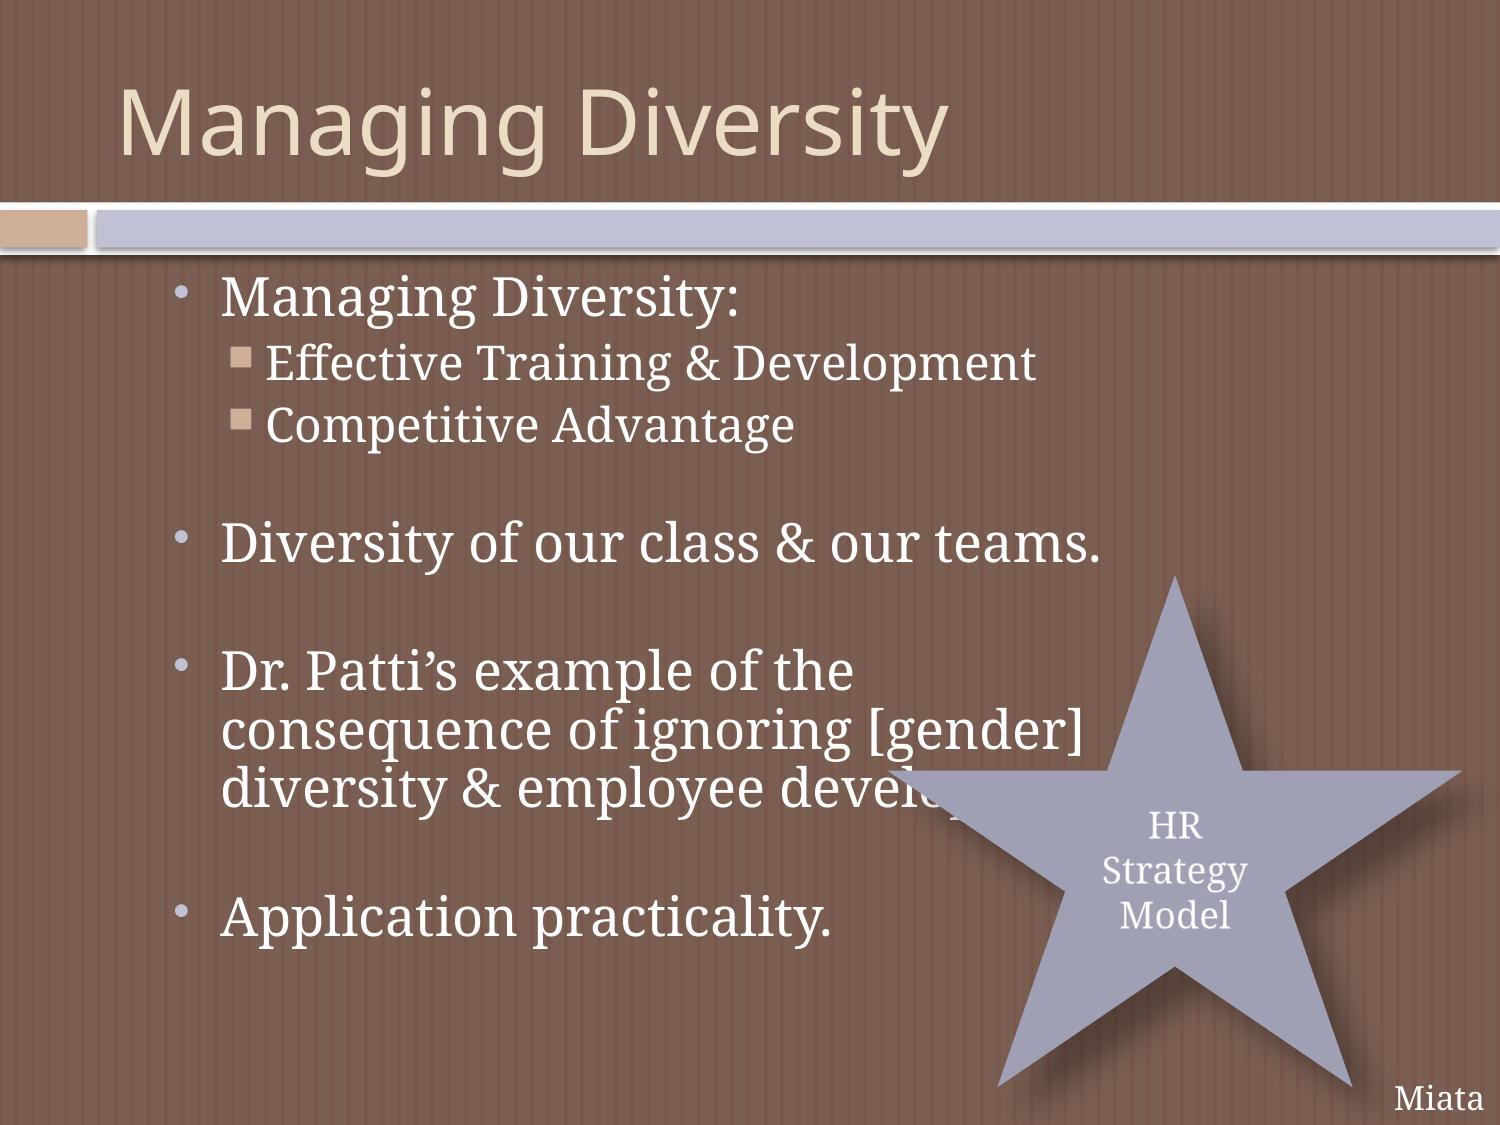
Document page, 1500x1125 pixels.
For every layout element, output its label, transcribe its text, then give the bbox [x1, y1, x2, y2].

text_box HR Strategy Model [887, 574, 1463, 1088]
list Managing Diversity: Effective Training & Development Competitive Advantage Diversity of our class & our teams. Dr. Patti’s example of the consequence of ignoring [gender] diversity & employee development. Application practicality. [100, 262, 1188, 1000]
title Managing Diversity [100, 37, 1438, 200]
text_box Miata [1175, 1069, 1500, 1125]
